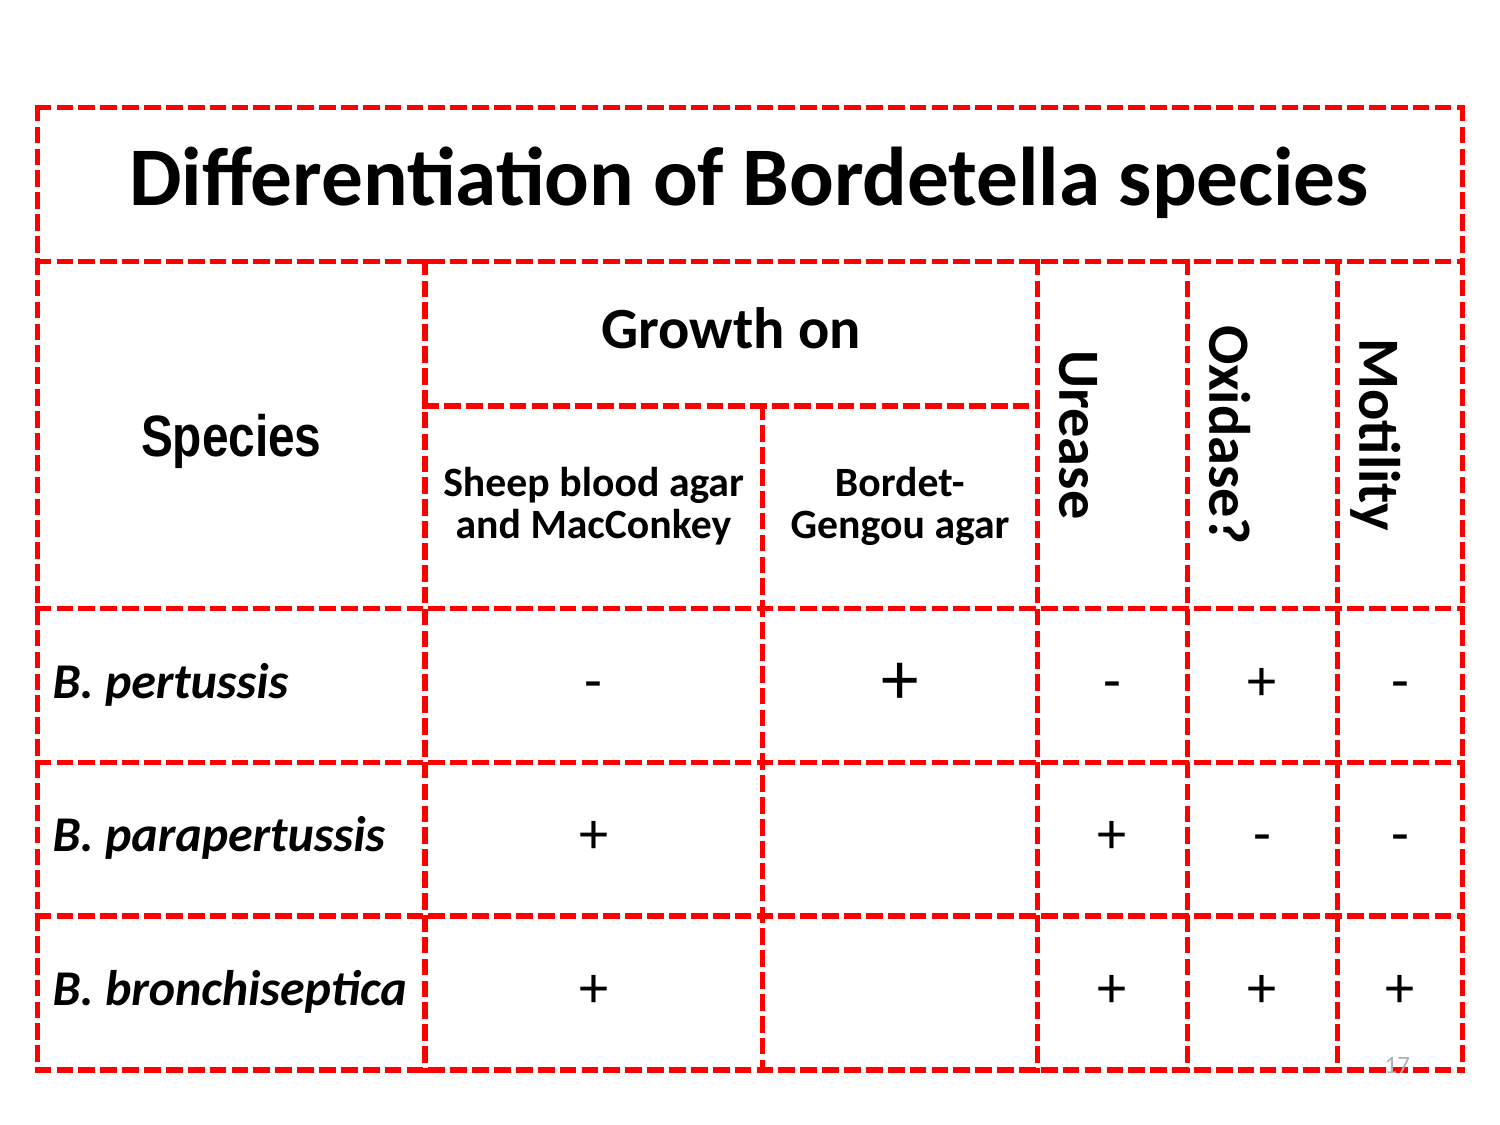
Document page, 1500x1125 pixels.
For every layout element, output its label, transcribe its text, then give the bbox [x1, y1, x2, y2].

table_cell Bordet-Gengou agar [762, 406, 1037, 609]
table_cell + [425, 763, 762, 916]
table_cell B. parapertussis [38, 763, 425, 916]
slide_number 17 [1074, 1024, 1425, 1103]
table_cell + [1037, 916, 1187, 1070]
table_cell - [1037, 609, 1187, 763]
table_cell - [425, 609, 762, 763]
table_cell Species [38, 261, 425, 609]
table_cell B. bronchiseptica [38, 916, 425, 1070]
table_cell B. pertussis [38, 609, 425, 763]
table_cell + [1337, 916, 1462, 1070]
table_cell Growth on [425, 261, 1037, 406]
table_cell Oxidase? [1187, 261, 1337, 609]
table_cell - [1187, 763, 1337, 916]
table_cell + [425, 916, 762, 1070]
table_cell Sheep blood agar and MacConkey [425, 406, 762, 609]
table_cell + [1037, 763, 1187, 916]
table_cell - [1337, 609, 1462, 763]
table_cell - [1337, 763, 1462, 916]
footer [512, 1024, 988, 1103]
table_cell [762, 763, 1037, 916]
table_cell + [1187, 609, 1337, 763]
table_header Differentiation of Bordetella species [38, 108, 1462, 261]
table_cell + [1187, 916, 1337, 1024]
table_cell [762, 916, 1037, 1070]
table_cell Urease [1037, 261, 1187, 609]
table_cell Motility [1337, 261, 1462, 609]
table_cell + [762, 609, 1037, 763]
